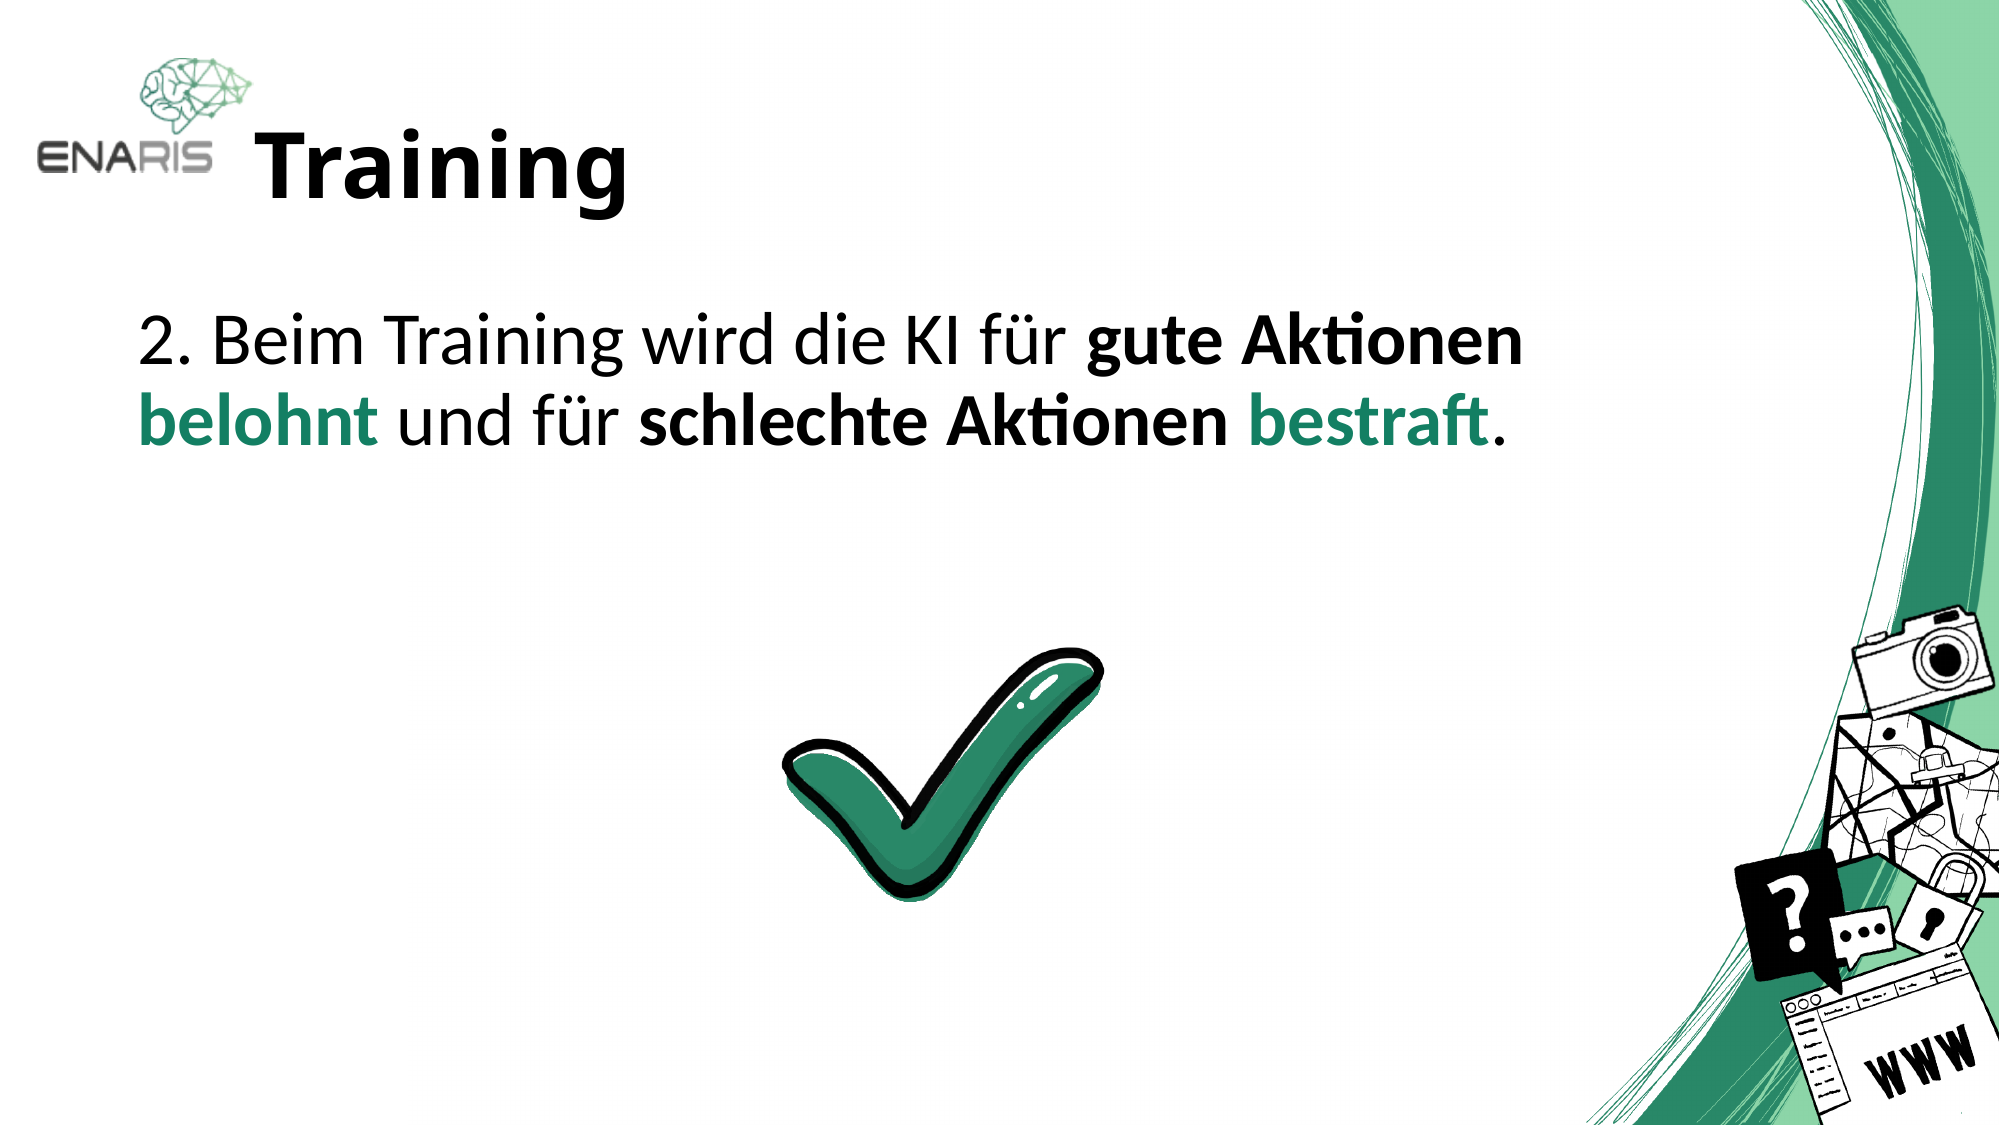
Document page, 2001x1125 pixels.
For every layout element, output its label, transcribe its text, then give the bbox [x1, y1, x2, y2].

list 2. Beim Training wird die KI für gute Aktionen belohnt und für schlechte Aktionen bestraft. [137, 299, 1728, 1014]
title Training [253, 59, 1863, 278]
picture [37, 58, 254, 173]
picture [408, 0, 1999, 1125]
